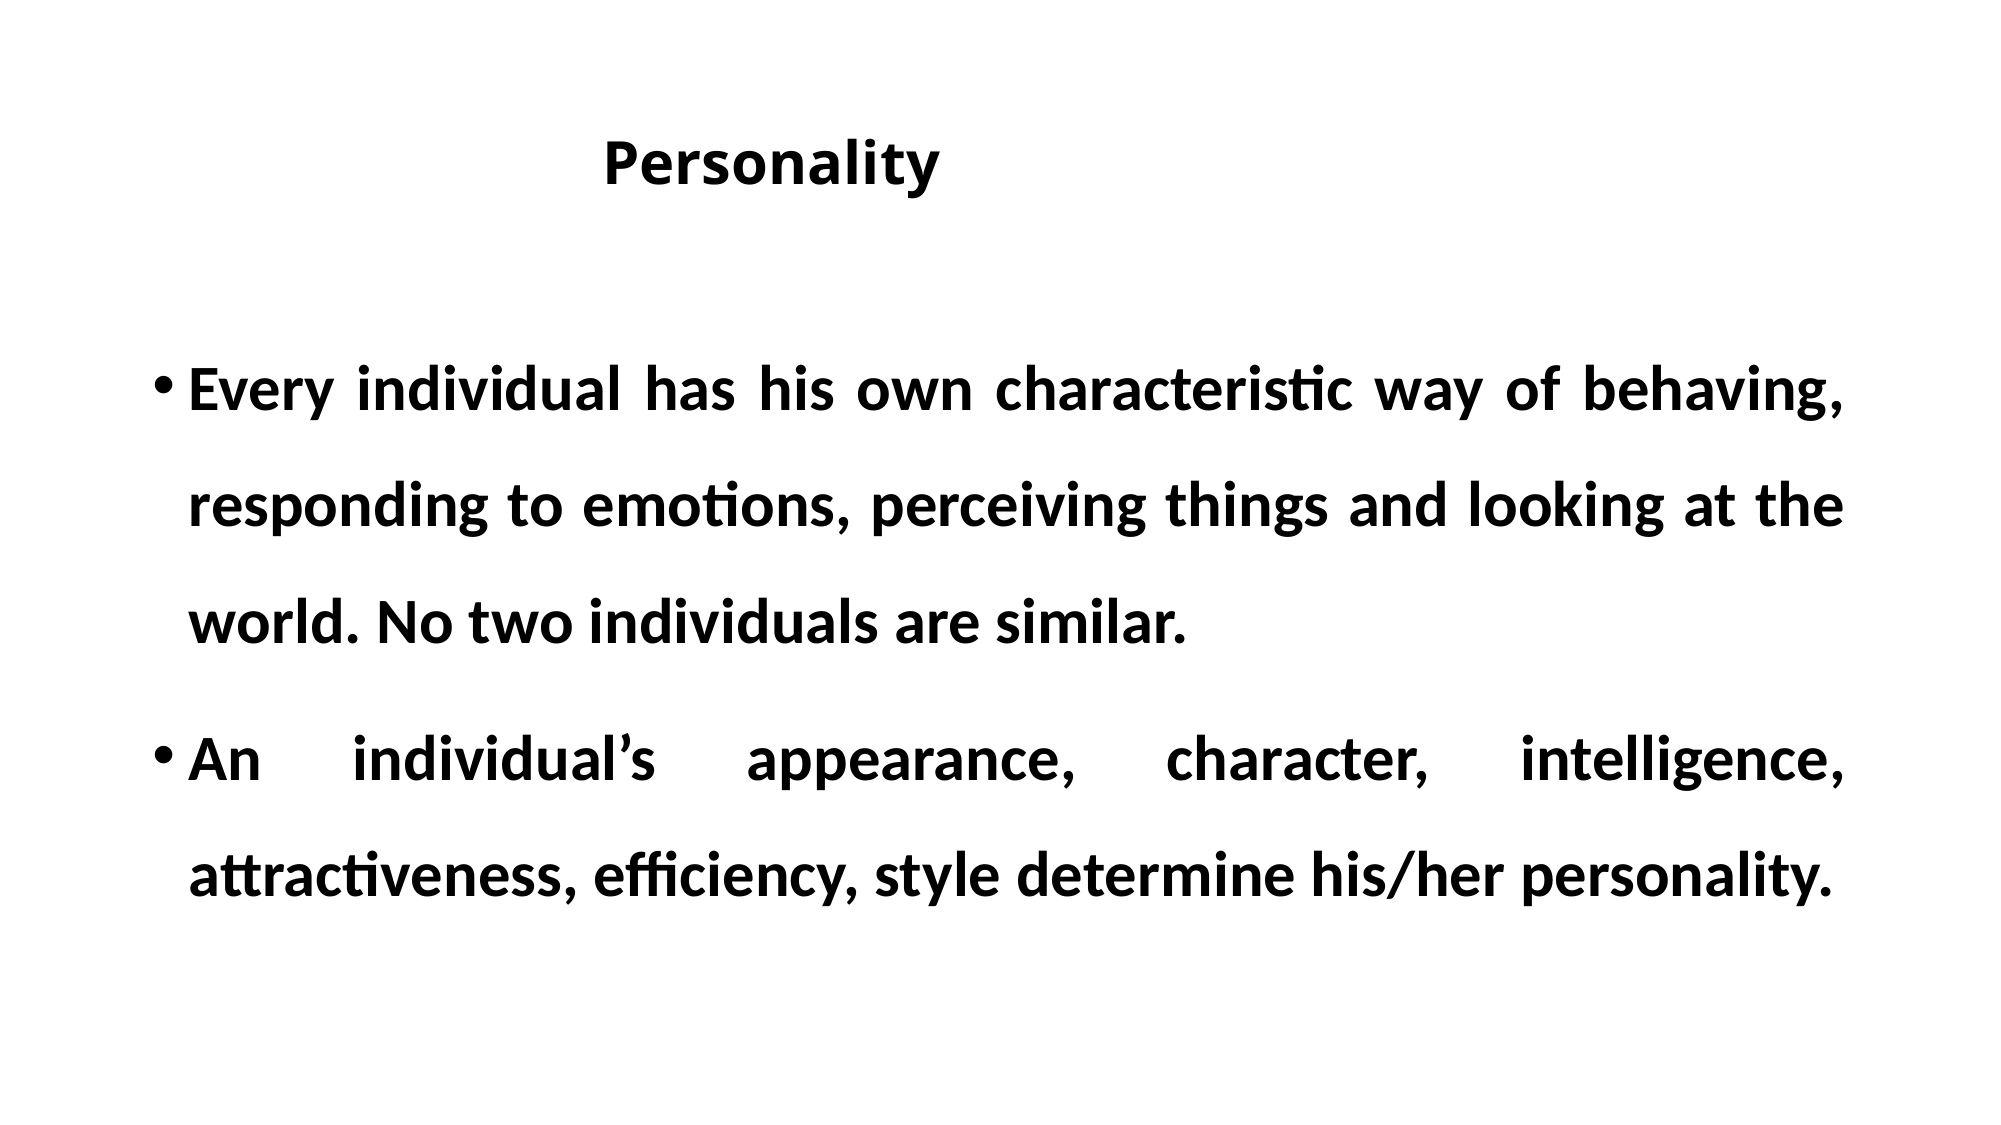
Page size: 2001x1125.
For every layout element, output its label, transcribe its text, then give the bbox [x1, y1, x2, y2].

list Every individual has his own characteristic way of behaving, responding to emotions, perceiving things and looking at the world. No two individuals are similar. An individual’s appearance, character, intelligence, attractiveness, efficiency, style determine his/her personality. [137, 299, 1863, 1014]
title Personality [137, 59, 1863, 278]
